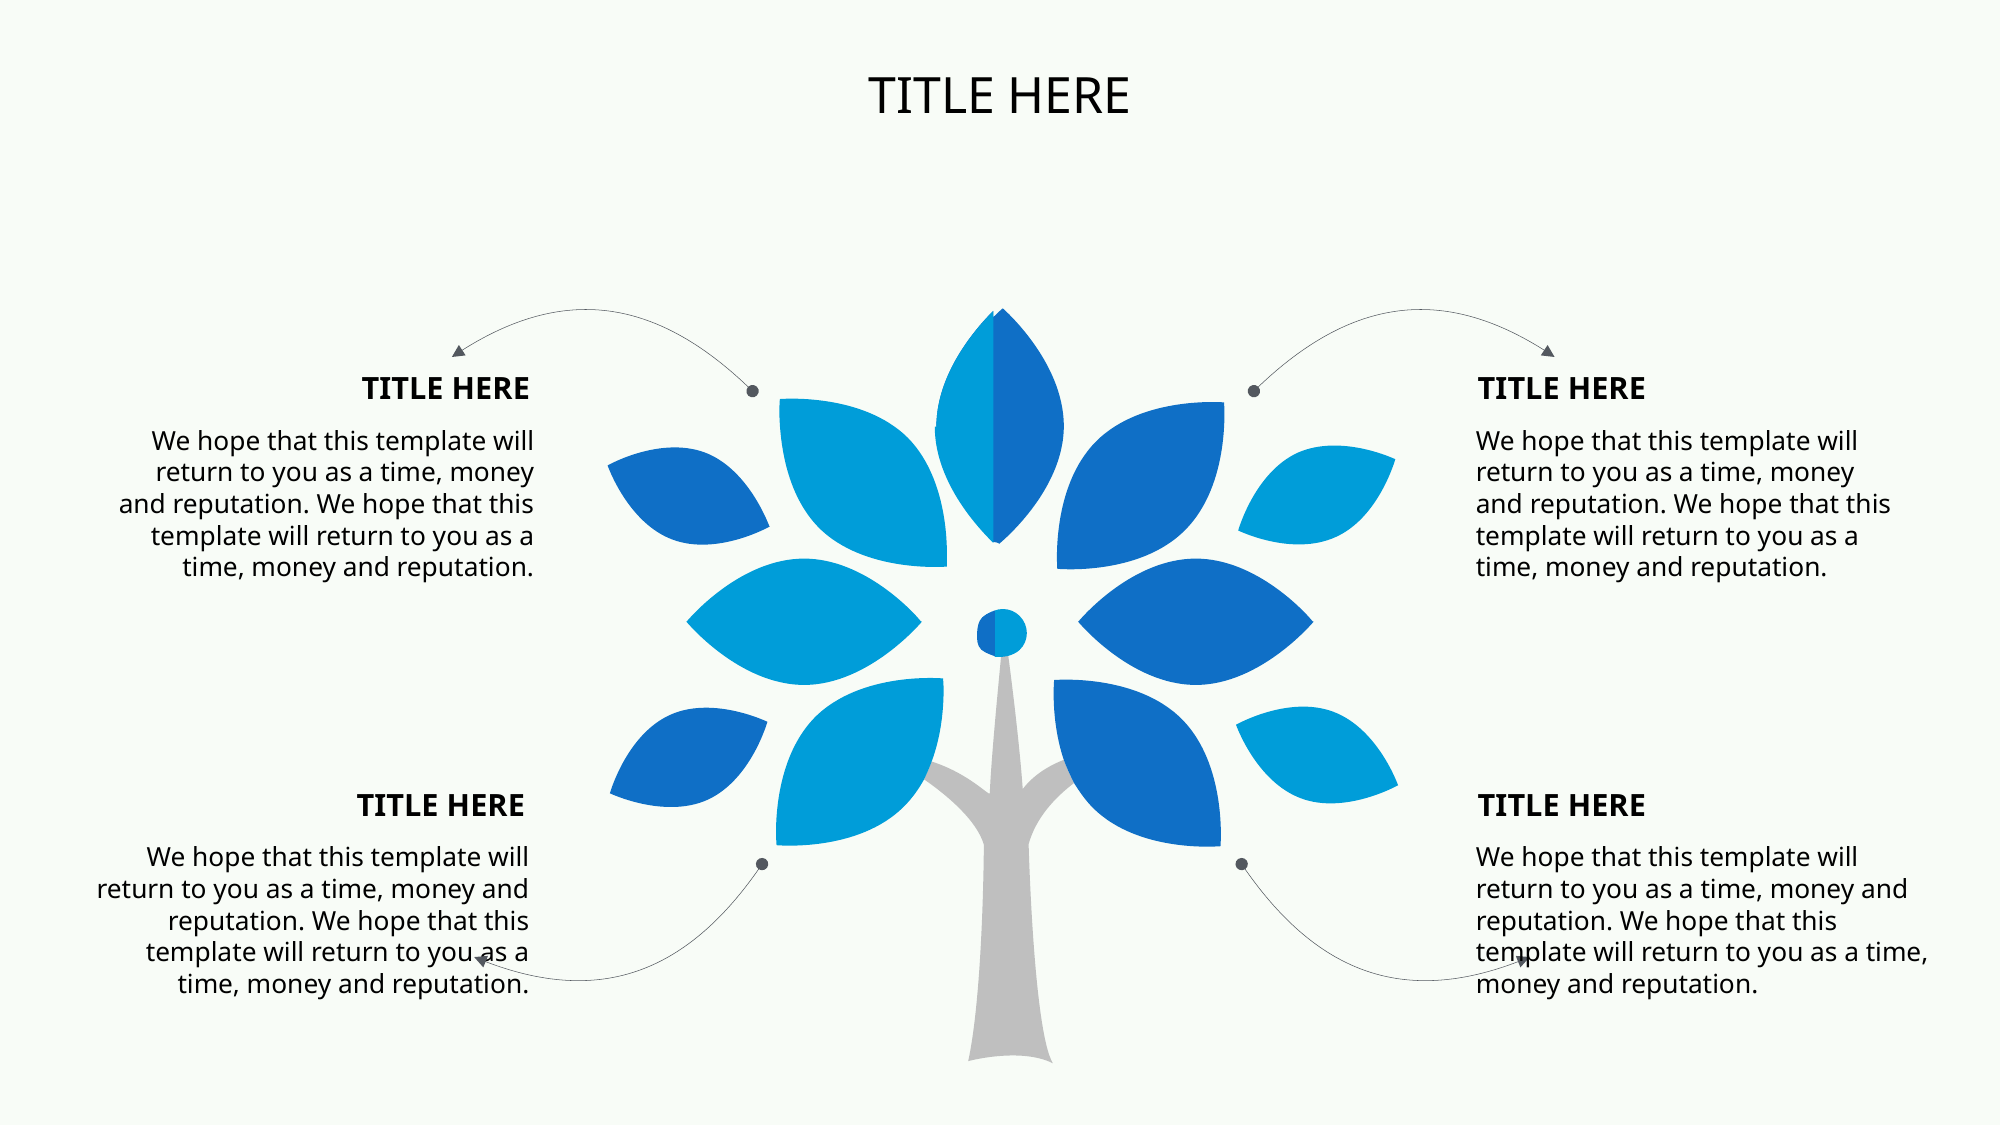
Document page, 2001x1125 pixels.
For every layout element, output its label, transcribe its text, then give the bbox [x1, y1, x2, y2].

text_box [541, 857, 769, 981]
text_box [607, 308, 1398, 854]
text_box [95, 781, 541, 1001]
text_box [101, 364, 546, 584]
text_box [1398, 309, 1555, 375]
text_box [1235, 857, 1461, 981]
text_box [968, 854, 1053, 1064]
text_box TITLE HERE [478, 33, 1523, 124]
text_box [1461, 364, 1908, 584]
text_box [1461, 781, 1936, 1001]
text_box [451, 309, 607, 375]
